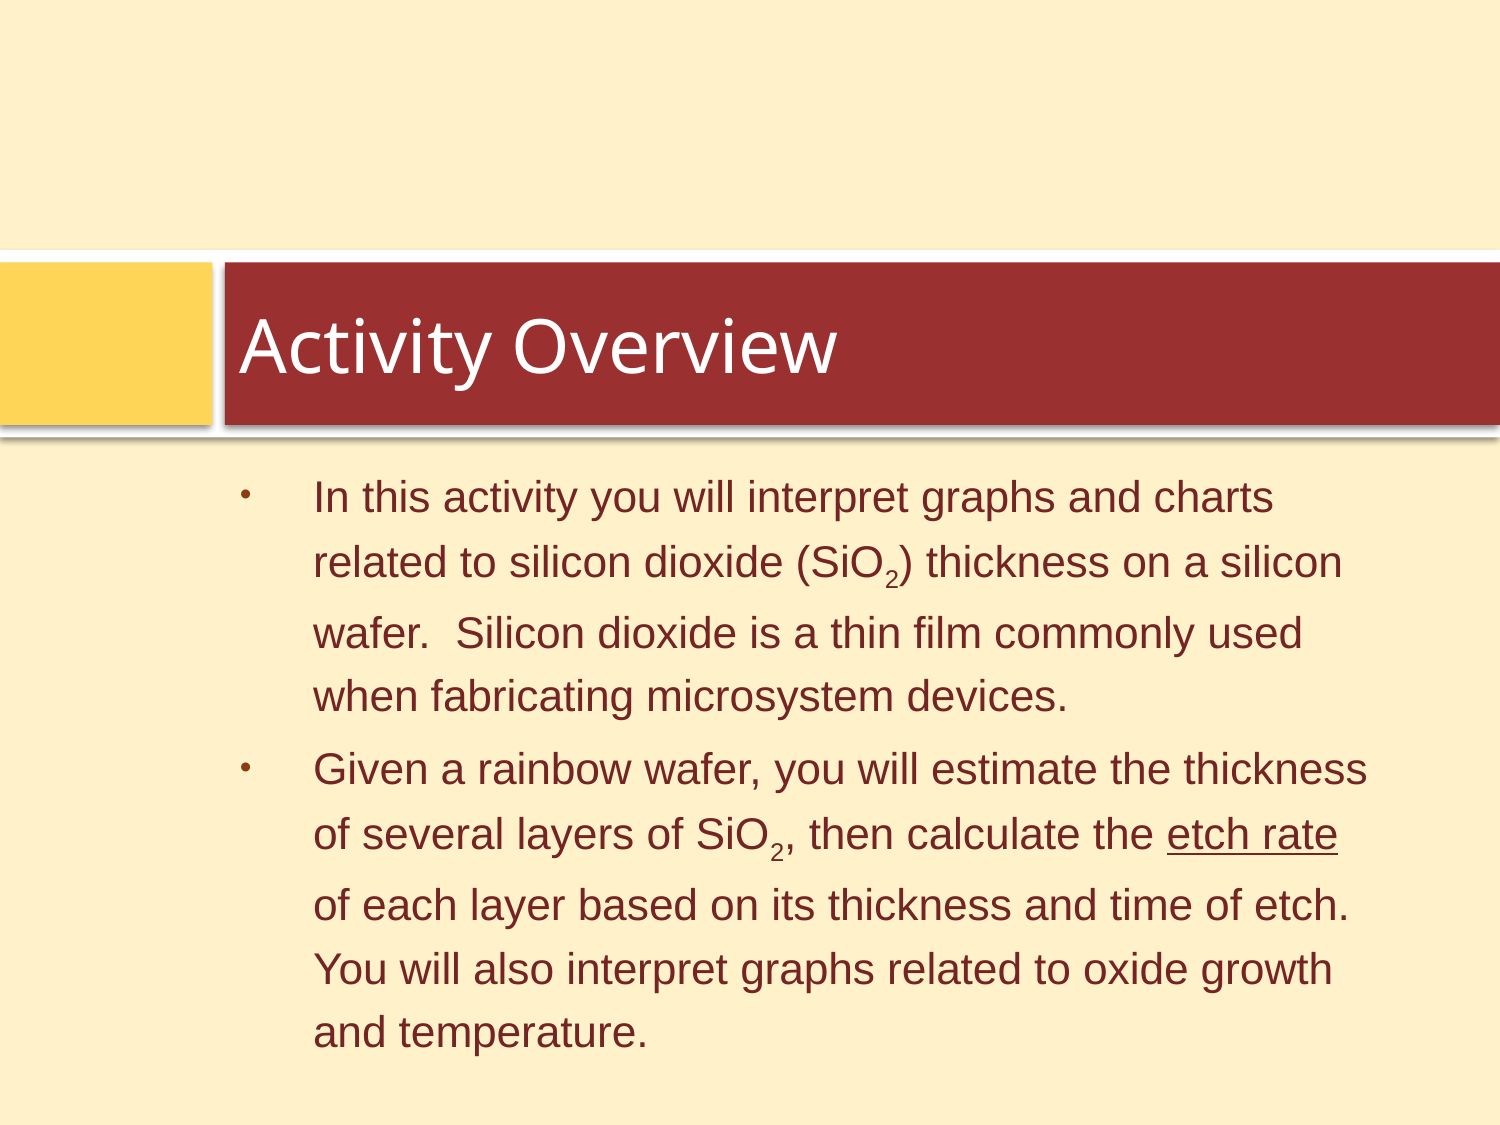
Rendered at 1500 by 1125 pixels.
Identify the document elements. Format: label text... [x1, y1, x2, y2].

list In this activity you will interpret graphs and charts related to silicon dioxide (SiO2) thickness on a silicon wafer. Silicon dioxide is a thin film commonly used when fabricating microsystem devices. Given a rainbow wafer, you will estimate the thickness of several layers of SiO2, then calculate the etch rate of each layer based on its thickness and time of etch. You will also interpret graphs related to oxide growth and temperature. [225, 450, 1394, 1075]
title Activity Overview [225, 262, 1475, 425]
